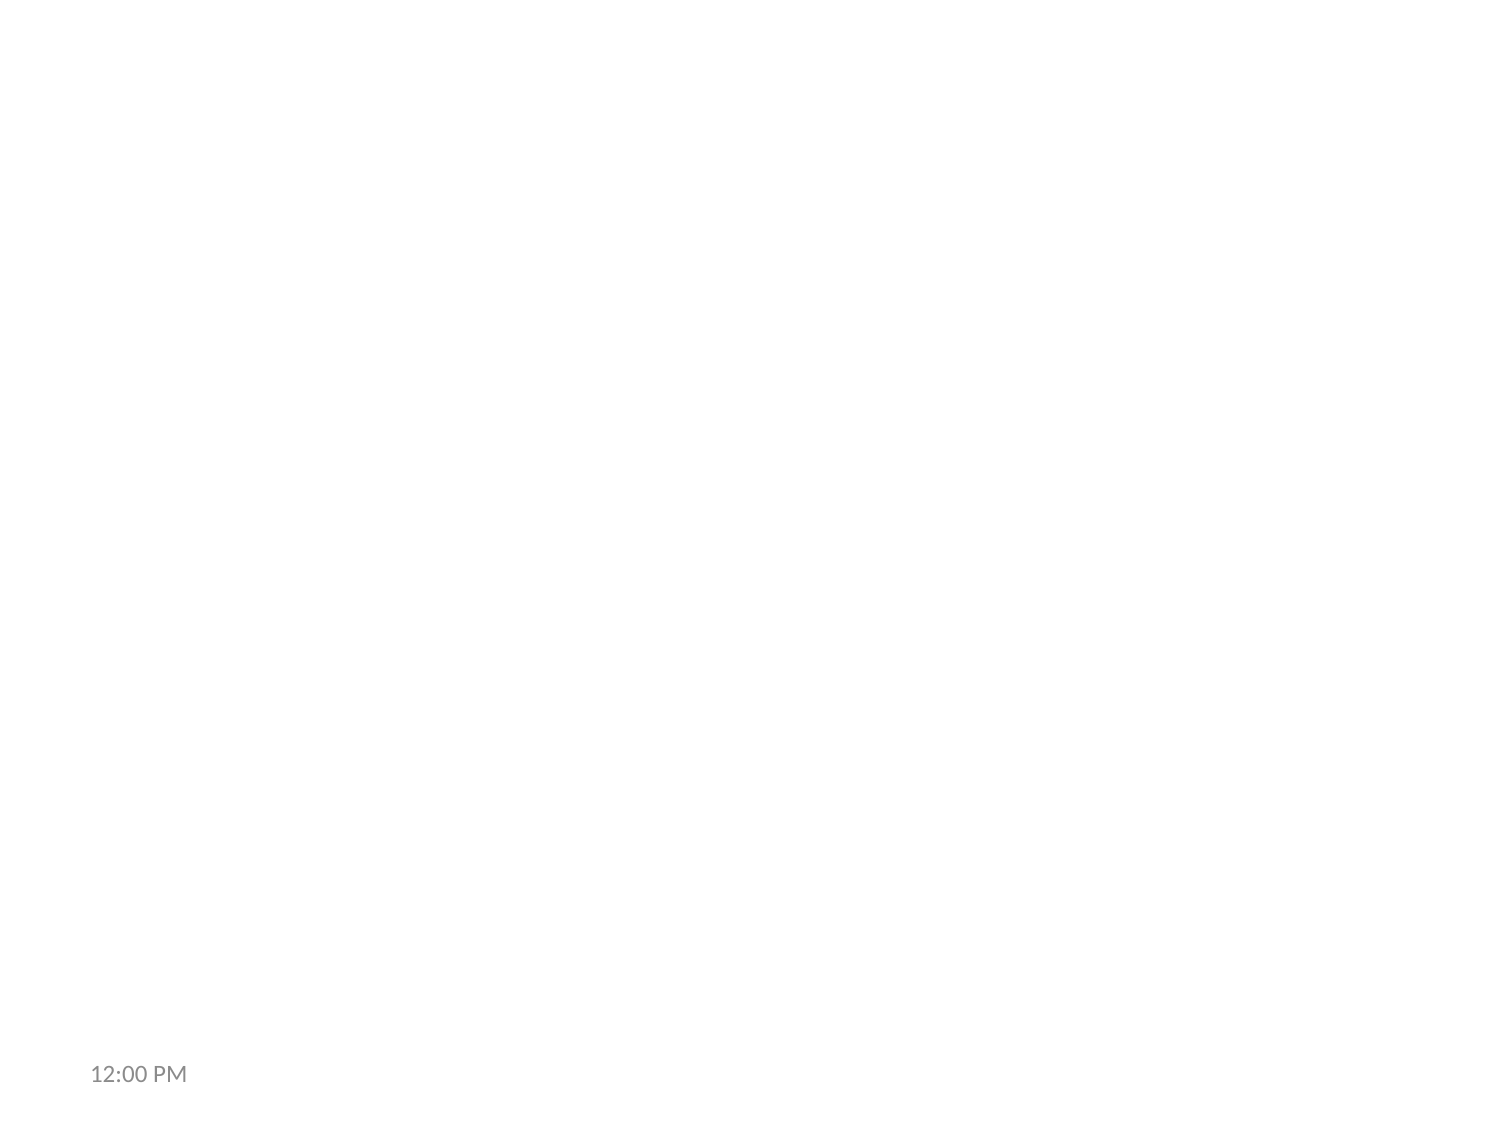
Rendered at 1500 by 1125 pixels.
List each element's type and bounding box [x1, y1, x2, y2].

slide_number [75, 1042, 425, 1103]
